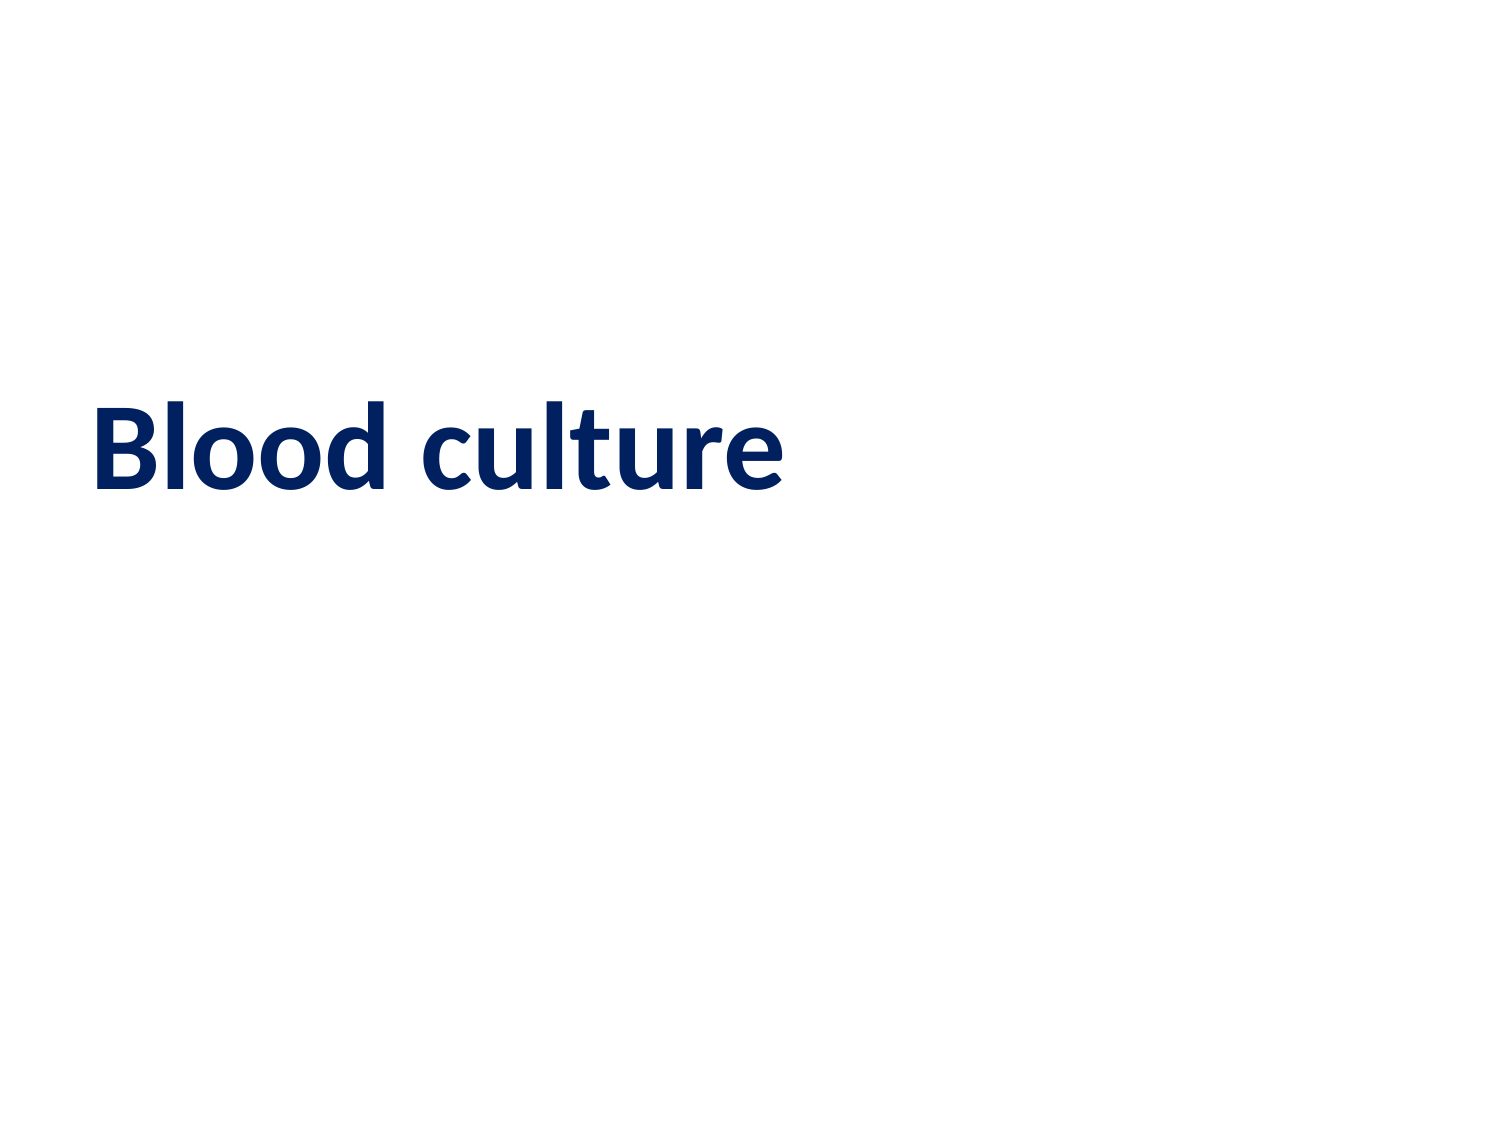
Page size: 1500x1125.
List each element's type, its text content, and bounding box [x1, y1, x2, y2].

list Blood culture [75, 356, 1188, 538]
